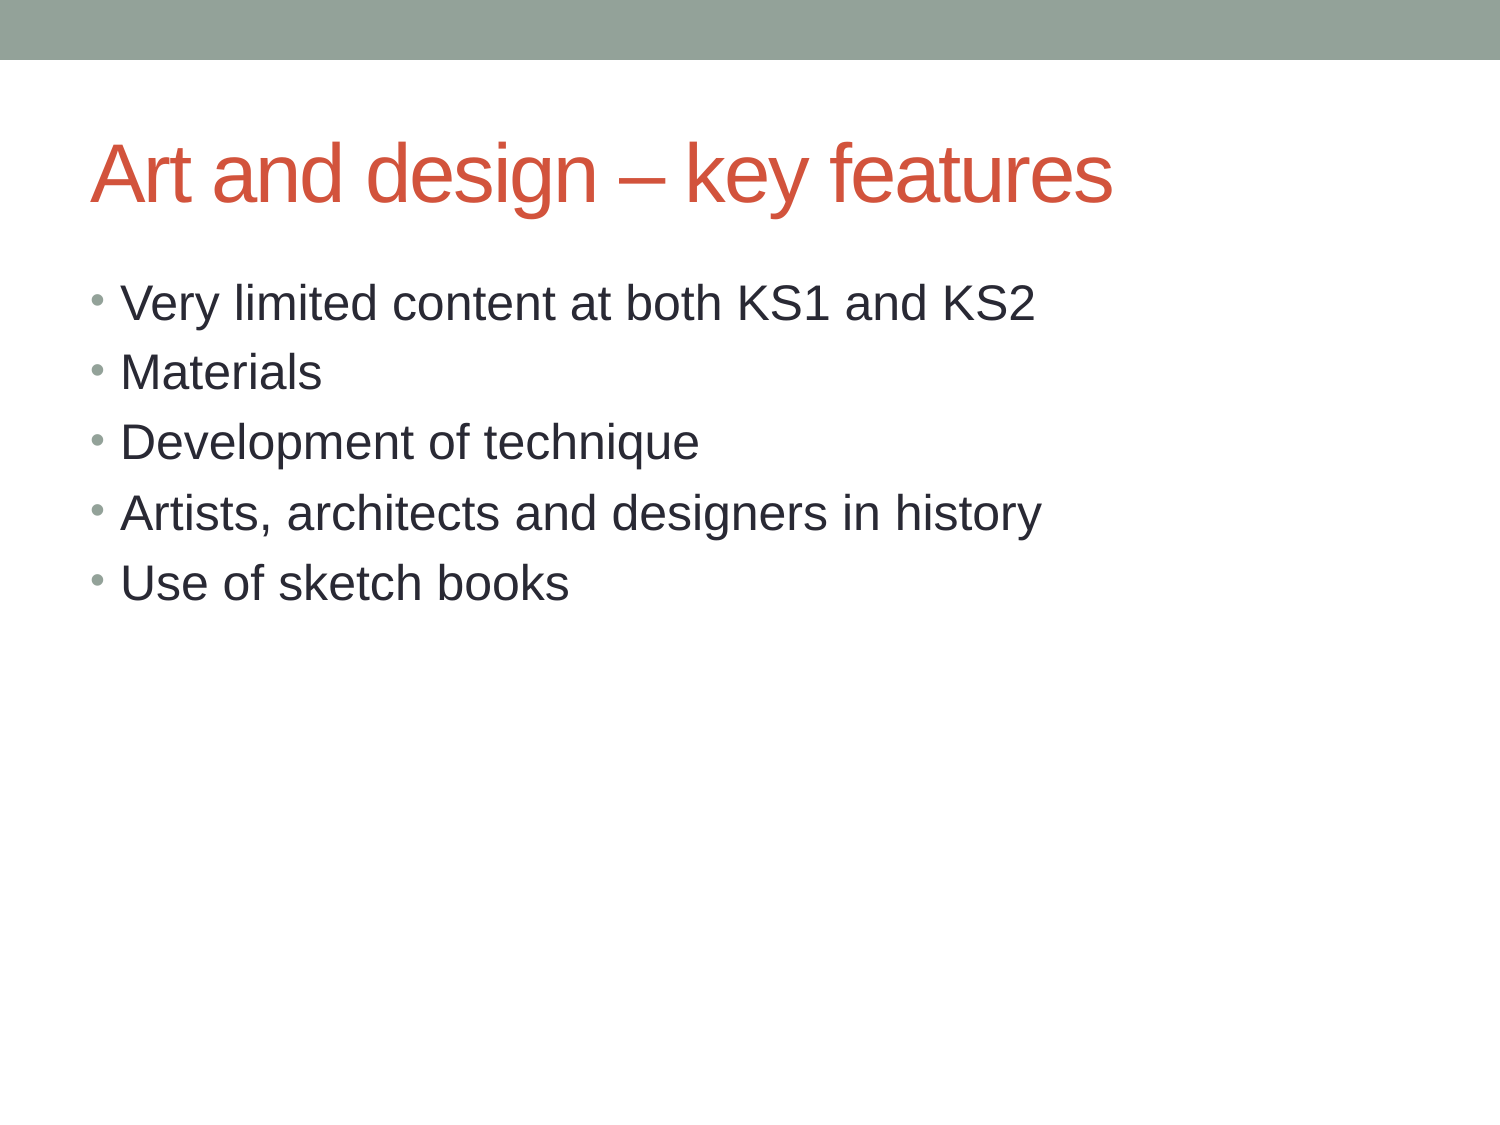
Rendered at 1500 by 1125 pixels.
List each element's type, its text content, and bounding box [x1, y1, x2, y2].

title Art and design – key features [75, 87, 1425, 250]
list Very limited content at both KS1 and KS2 Materials Development of technique Artists, architects and designers in history Use of sketch books [75, 262, 1425, 1063]
